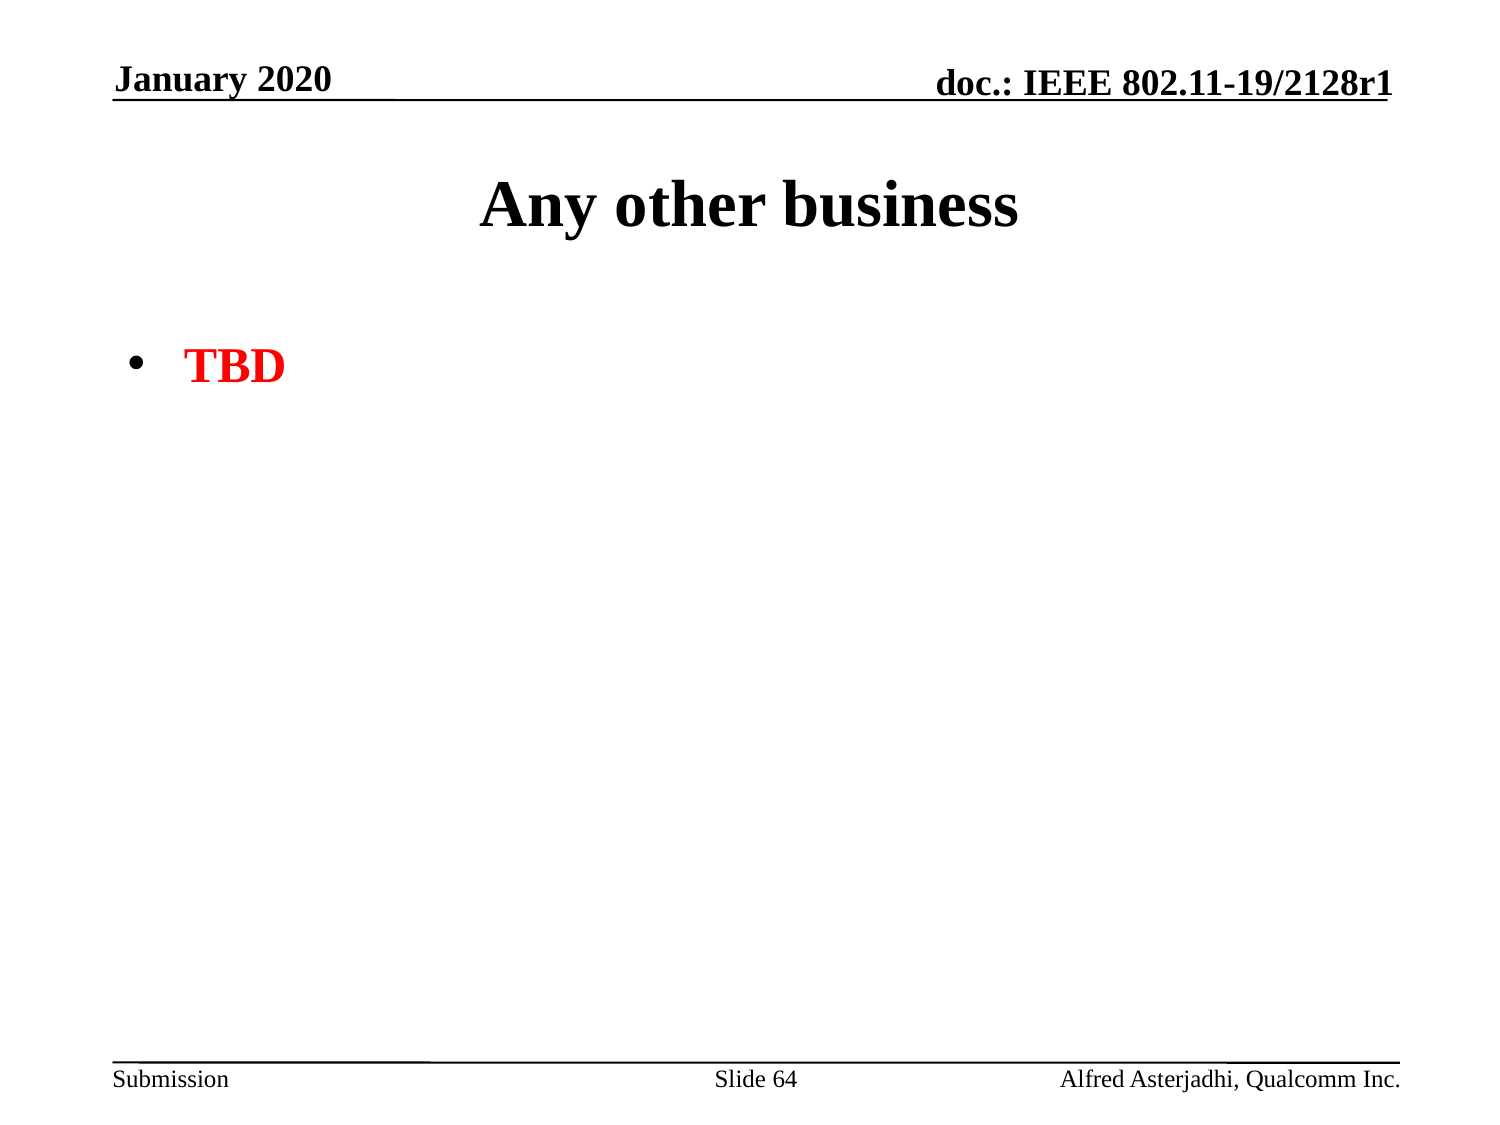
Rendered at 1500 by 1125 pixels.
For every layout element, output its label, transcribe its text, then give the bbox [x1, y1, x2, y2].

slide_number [114, 54, 493, 100]
title Any other business [112, 112, 1388, 288]
slide_number Slide 64 [712, 1061, 800, 1123]
list TBD [112, 324, 1388, 1000]
footer Alfred Asterjadhi, Qualcomm Inc. [878, 1061, 1402, 1093]
